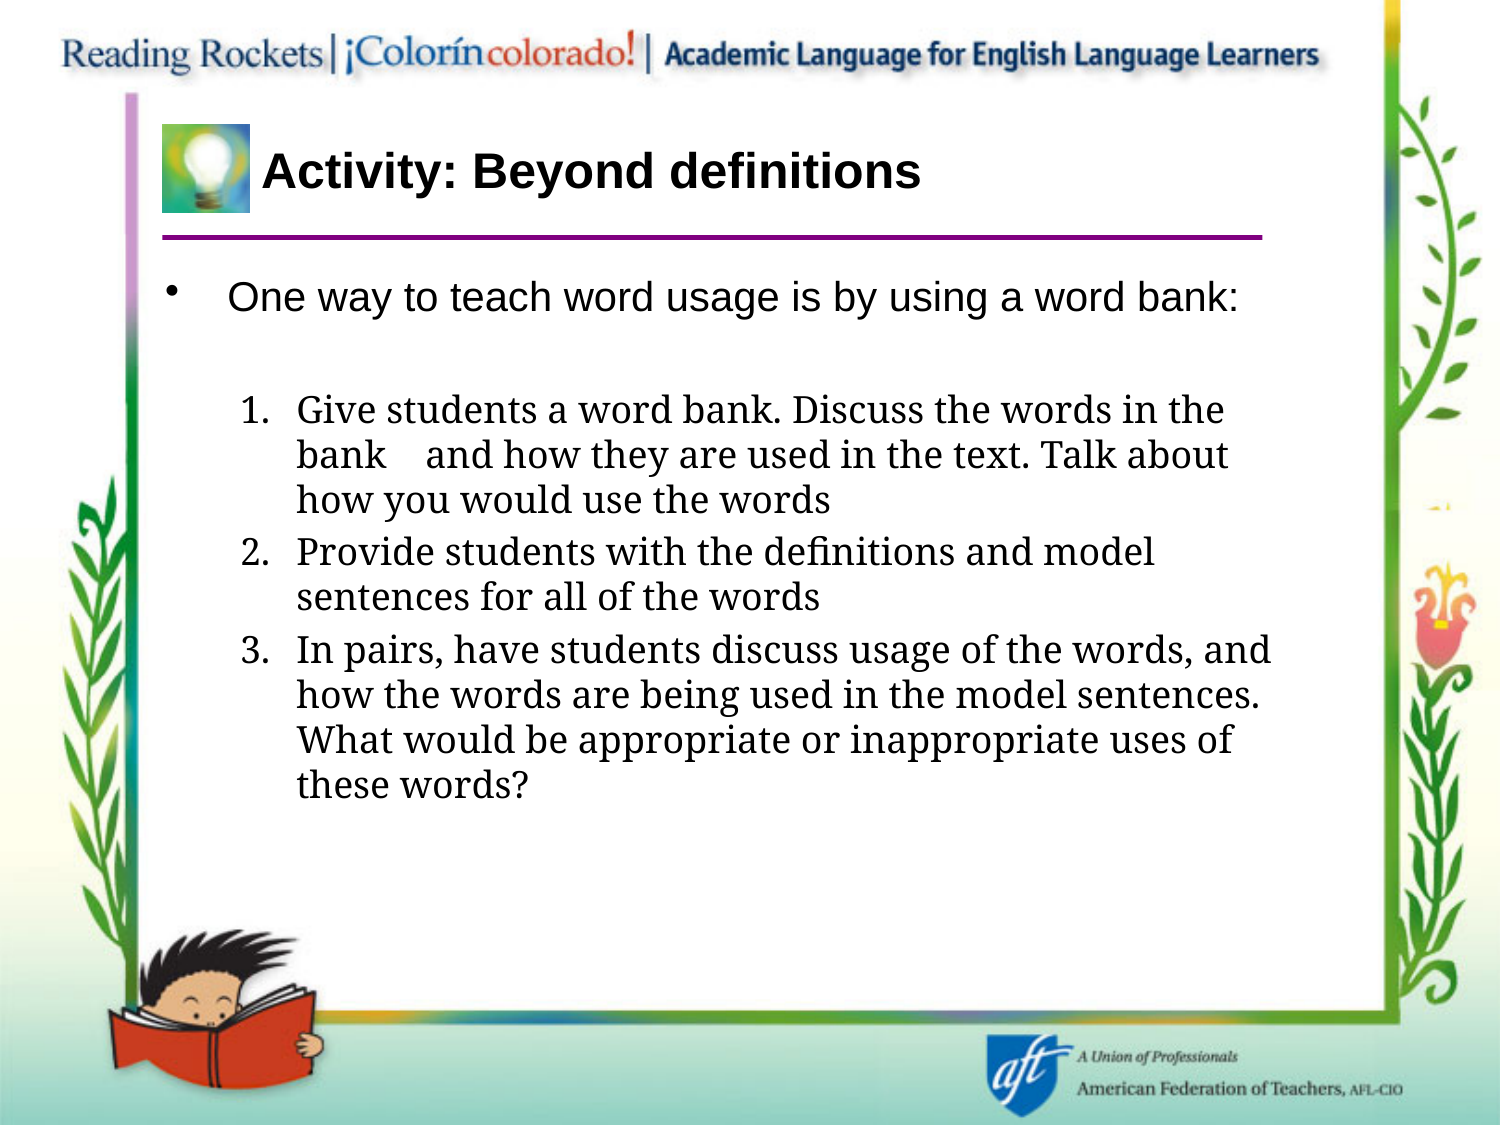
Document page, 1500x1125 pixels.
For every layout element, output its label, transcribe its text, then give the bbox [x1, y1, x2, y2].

list One way to teach word usage is by using a word bank: Give students a word bank. Discuss the words in the bank and how they are used in the text. Talk about how you would use the words Provide students with the definitions and model sentences for all of the words In pairs, have students discuss usage of the words, and how the words are being used in the model sentences. What would be appropriate or inappropriate uses of these words? [149, 262, 1304, 1006]
title Activity: Beyond definitions [245, 74, 1219, 262]
picture [0, 0, 1500, 1125]
